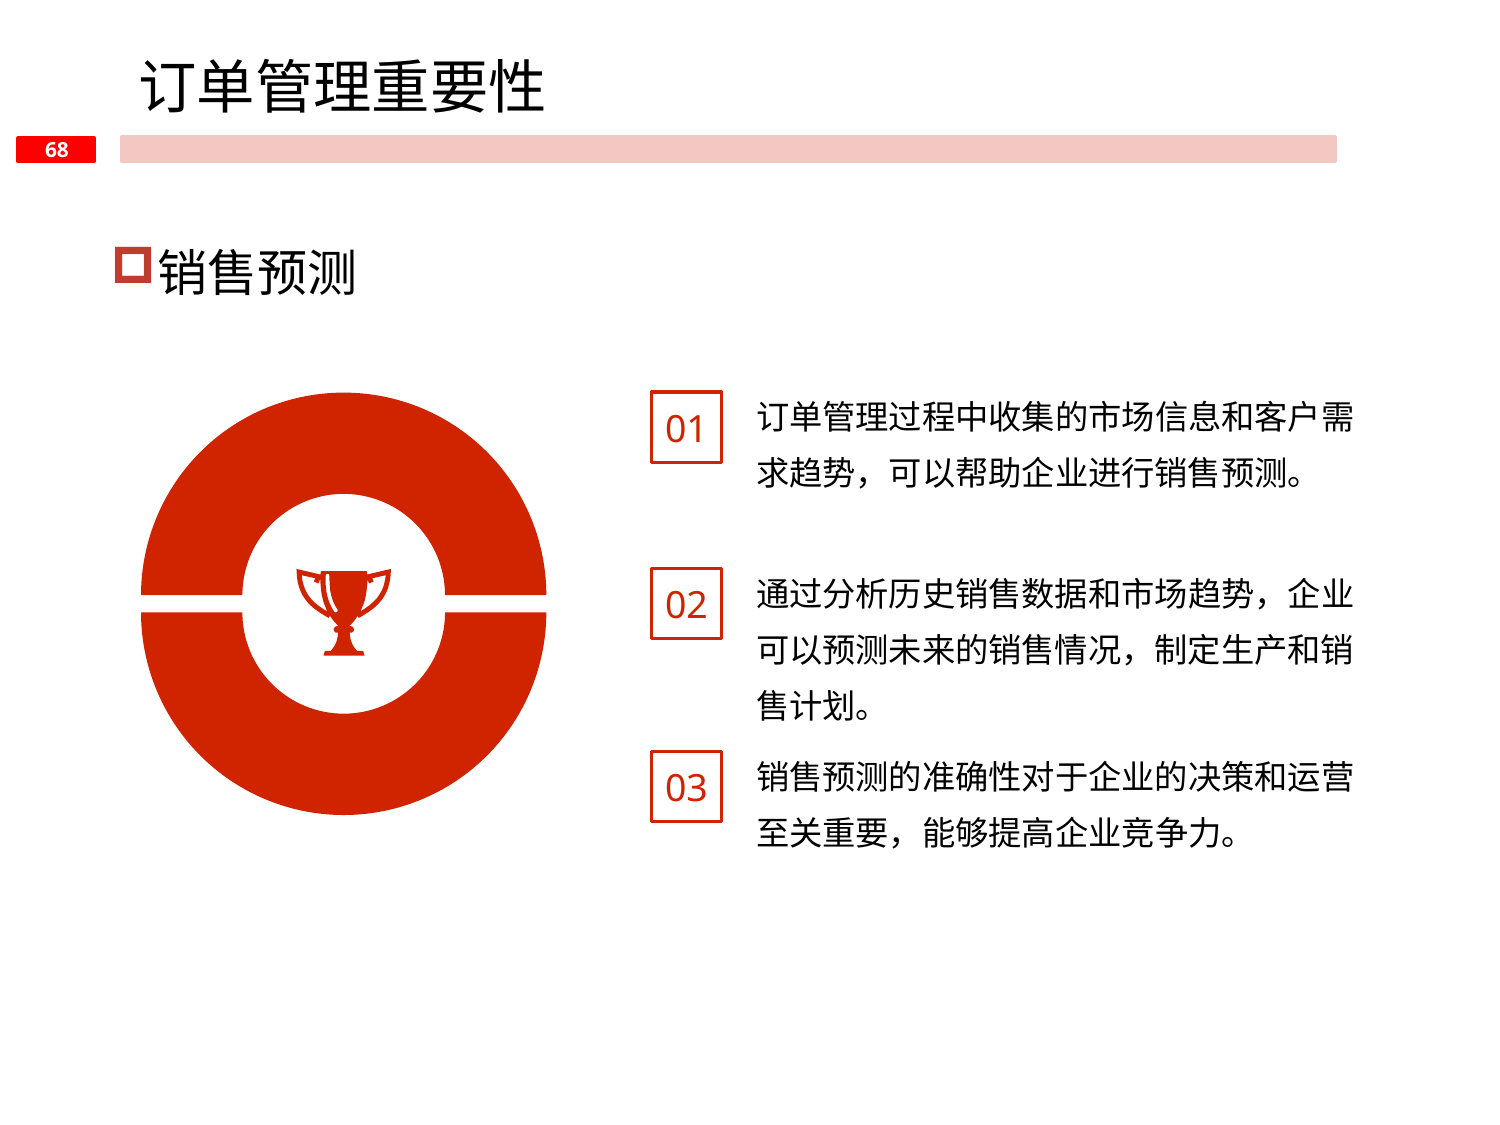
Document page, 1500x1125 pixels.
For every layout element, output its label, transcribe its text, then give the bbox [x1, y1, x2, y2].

text_box 01 [634, 392, 739, 463]
text_box 销售预测 [96, 234, 1081, 276]
text_box 销售预测的准确性对于企业的决策和运营至关重要，能够提高企业竞争力。 [747, 736, 1365, 838]
text_box 订单管理重要性 [123, 42, 1247, 128]
text_box [141, 612, 547, 816]
text_box 02 [634, 568, 739, 639]
text_box [58, 173, 1442, 286]
text_box 通过分析历史销售数据和市场趋势，企业可以预测未来的销售情况，制定生产和销售计划。 [747, 553, 1365, 655]
text_box 03 [634, 751, 739, 822]
text_box 订单管理过程中收集的市场信息和客户需求趋势，可以帮助企业进行销售预测。 [747, 376, 1365, 478]
text_box [296, 568, 391, 656]
text_box [141, 392, 547, 596]
text_box [17, 129, 97, 189]
